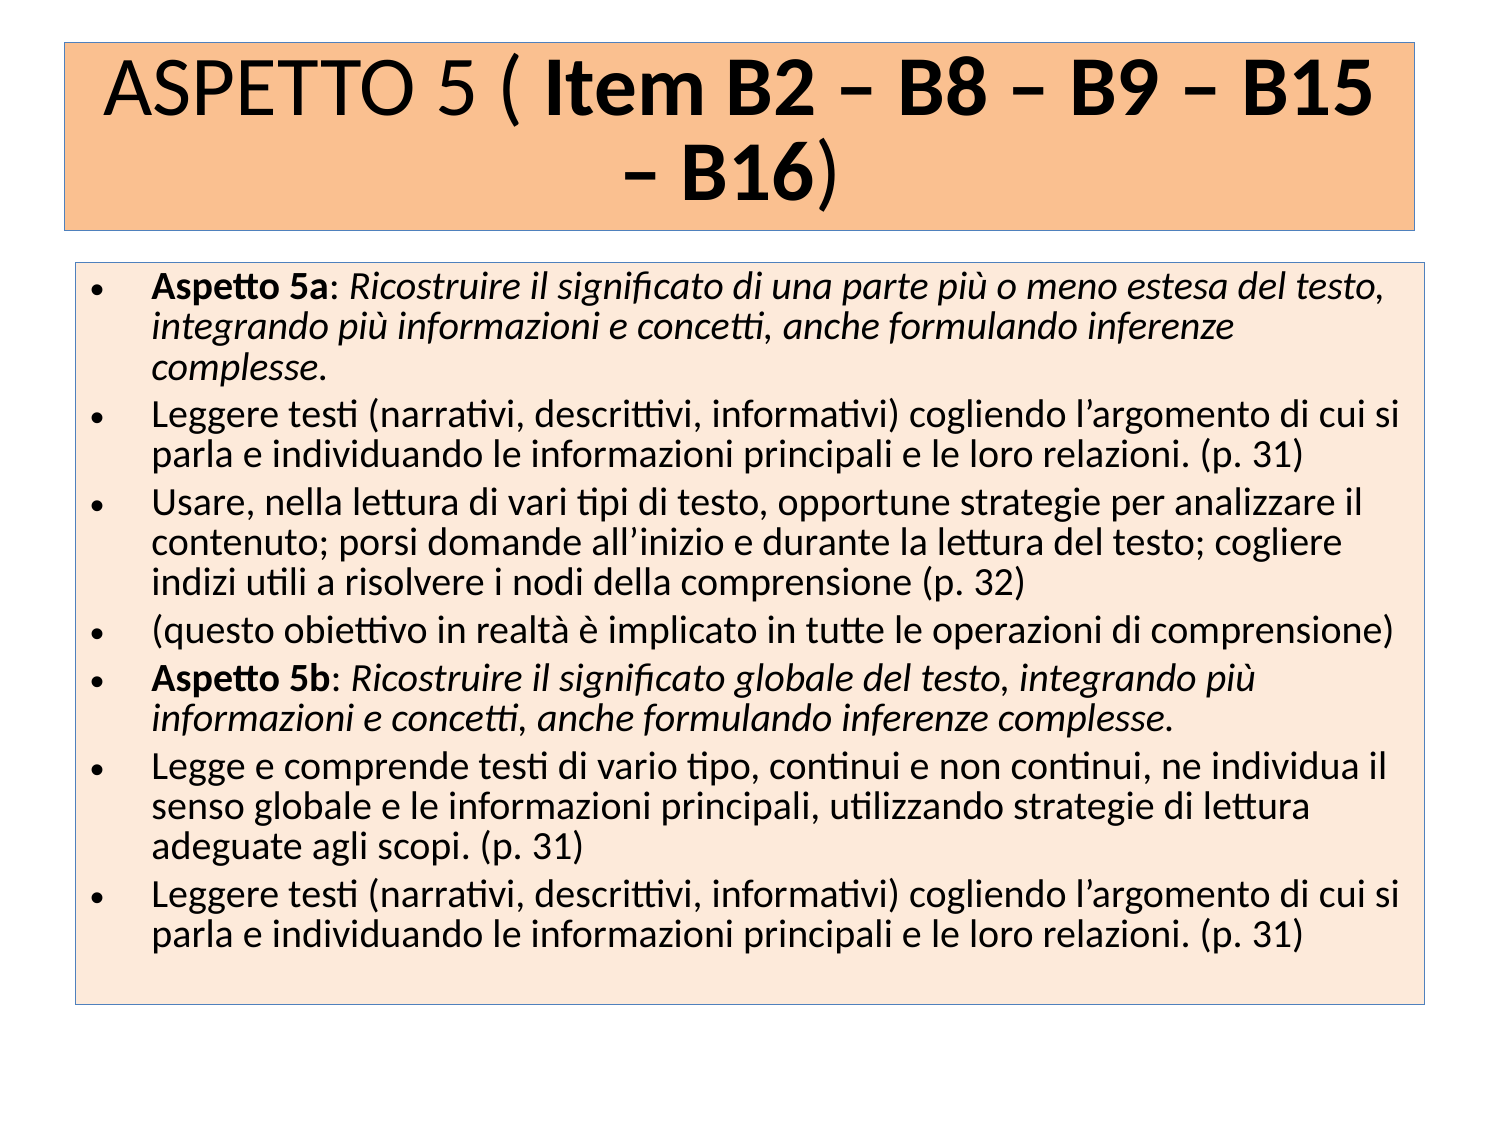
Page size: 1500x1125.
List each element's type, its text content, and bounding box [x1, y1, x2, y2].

list Aspetto 5a: Ricostruire il significato di una parte più o meno estesa del testo, integrando più informazioni e concetti, anche formulando inferenze complesse. Leggere testi (narrativi, descrittivi, informativi) cogliendo l’argomento di cui si parla e individuando le informazioni principali e le loro relazioni. (p. 31) Usare, nella lettura di vari tipi di testo, opportune strategie per analizzare il contenuto; porsi domande all’inizio e durante la lettura del testo; cogliere indizi utili a risolvere i nodi della comprensione (p. 32) (questo obiettivo in realtà è implicato in tutte le operazioni di comprensione) Aspetto 5b: Ricostruire il significato globale del testo, integrando più informazioni e concetti, anche formulando inferenze complesse. Legge e comprende testi di vario tipo, continui e non continui, ne individua il senso globale e le informazioni principali, utilizzando strategie di lettura adeguate agli scopi. (p. 31) Leggere testi (narrativi, descrittivi, informativi) cogliendo l’argomento di cui si parla e individuando le informazioni principali e le loro relazioni. (p. 31) [75, 262, 1425, 1005]
title ASPETTO 5 ( Item B2 – B8 – B9 – B15 – B16) [64, 42, 1415, 231]
